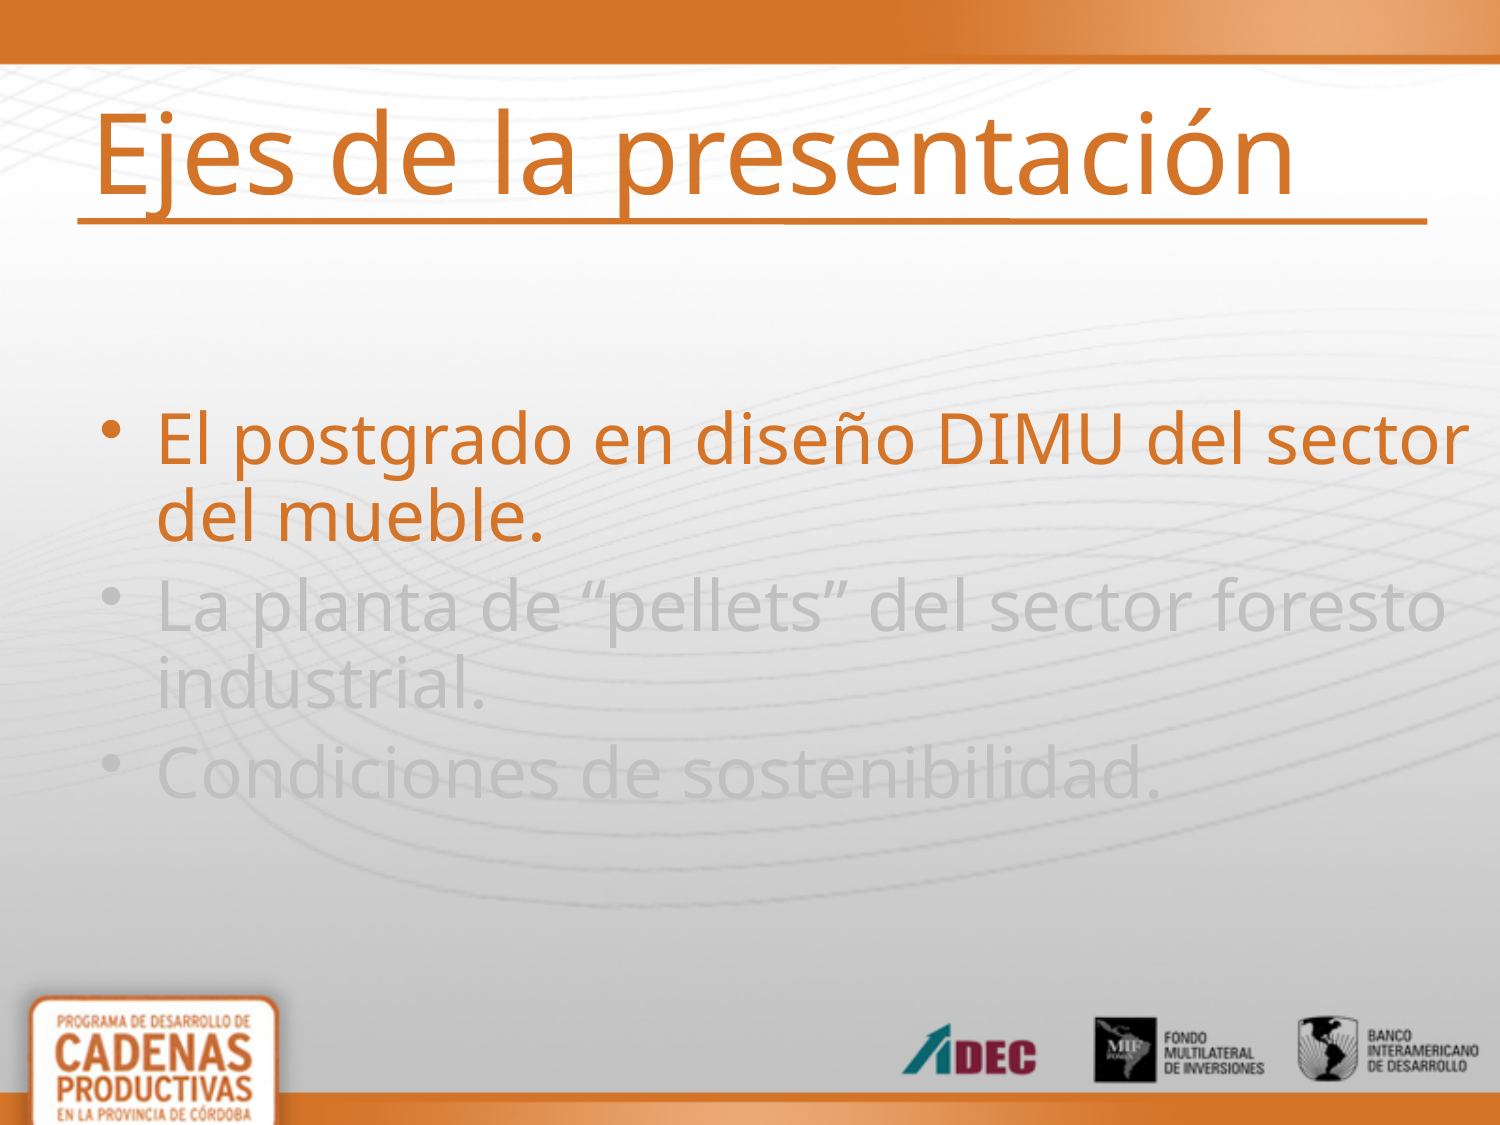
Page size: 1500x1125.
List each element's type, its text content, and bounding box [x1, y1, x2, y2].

list El postgrado en diseño DIMU del sector del mueble. La planta de “pellets” del sector foresto industrial. Condiciones de sostenibilidad. [84, 395, 1500, 837]
title Ejes de la presentación [74, 55, 1426, 244]
picture [0, 0, 1500, 1125]
